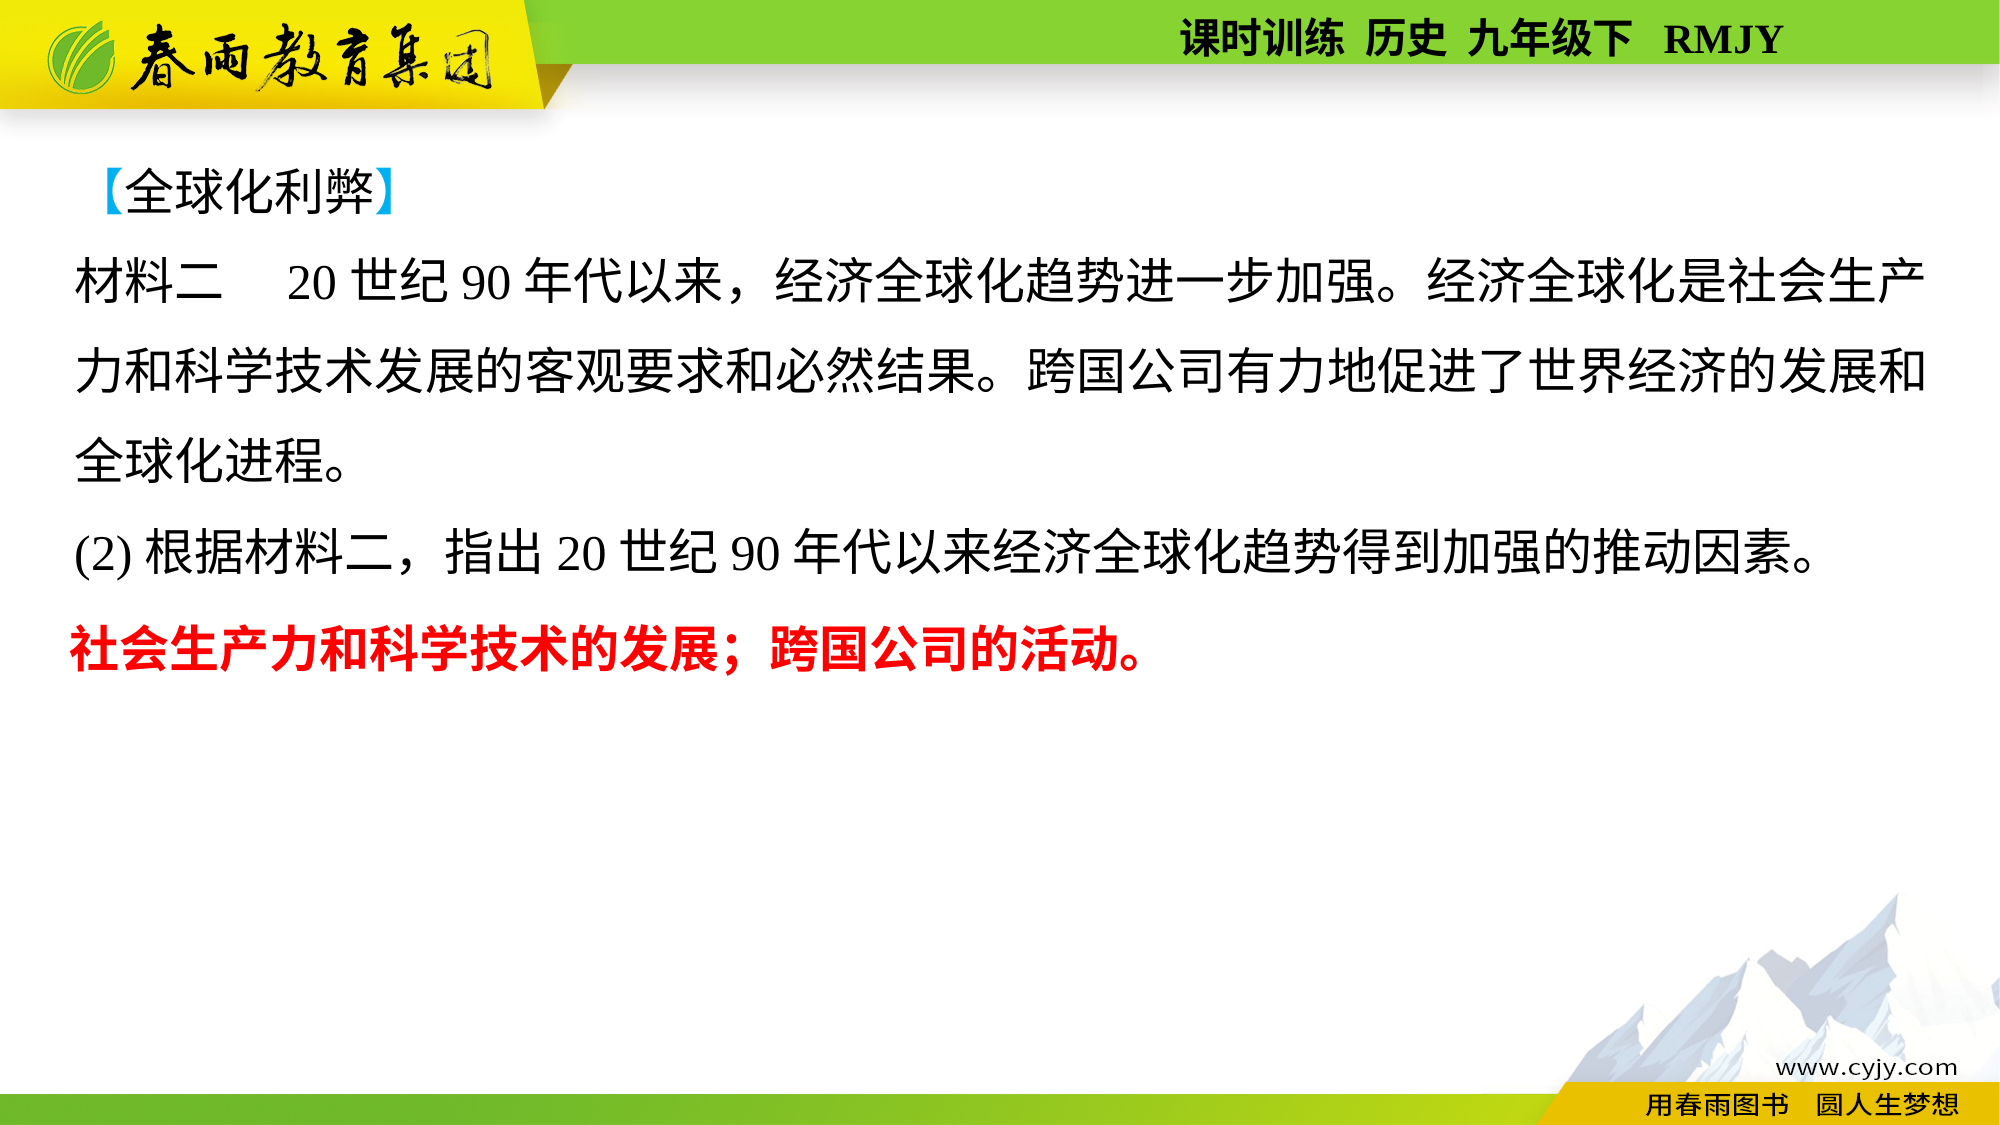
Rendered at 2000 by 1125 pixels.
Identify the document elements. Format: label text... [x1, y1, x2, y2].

picture [0, 0, 2000, 1125]
list 【全球化利弊】 材料二 20世纪90年代以来，经济全球化趋势进一步加强。经济全球化是社会生产力和科学技术发展的客观要求和必然结果。跨国公司有力地促进了世界经济的发展和全球化进程。 (2)根据材料二，指出20世纪90年代以来经济全球化趋势得到加强的推动因素。 [59, 122, 1944, 581]
text_box 社会生产力和科学技术的发展；跨国公司的活动。 [54, 580, 1496, 686]
